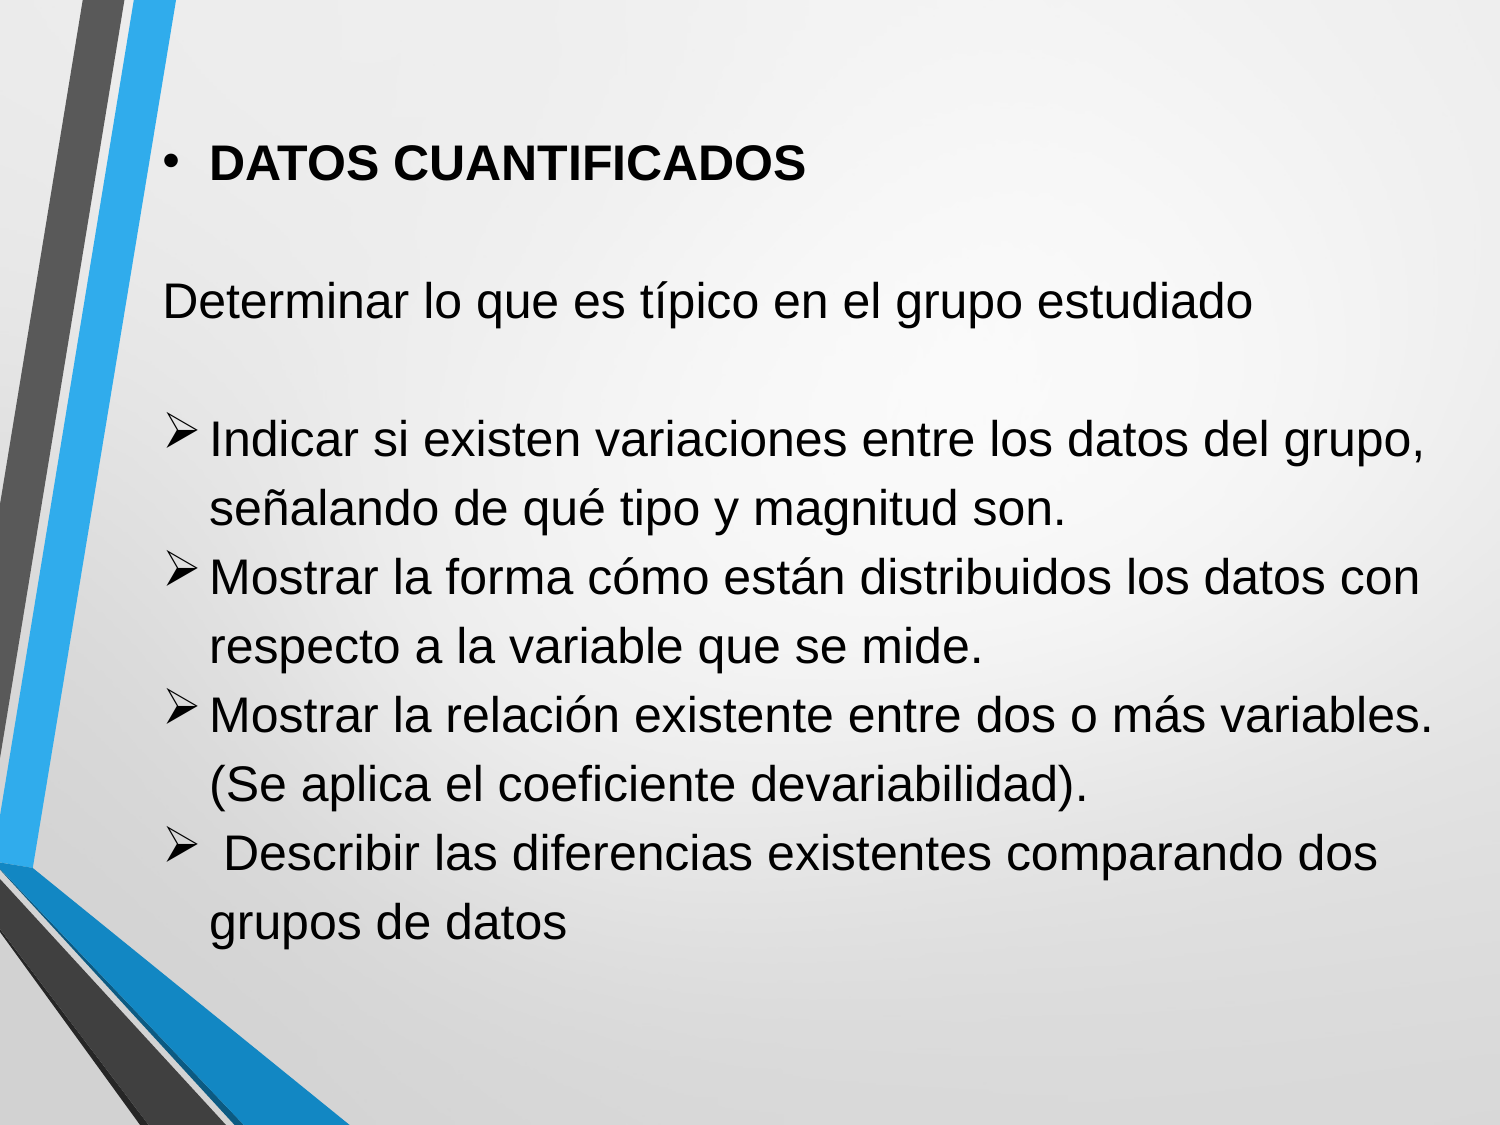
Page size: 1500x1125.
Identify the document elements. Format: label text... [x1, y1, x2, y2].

text_box DATOS CUANTIFICADOS Determinar lo que es típico en el grupo estudiado Indicar si existen variaciones entre los datos del grupo, señalando de qué tipo y magnitud son. Mostrar la forma cómo están distribuidos los datos con respecto a la variable que se mide. Mostrar la relación existente entre dos o más variables. (Se aplica el coeficiente devariabilidad). Describir las diferencias existentes comparando dos grupos de datos [147, 78, 1471, 957]
